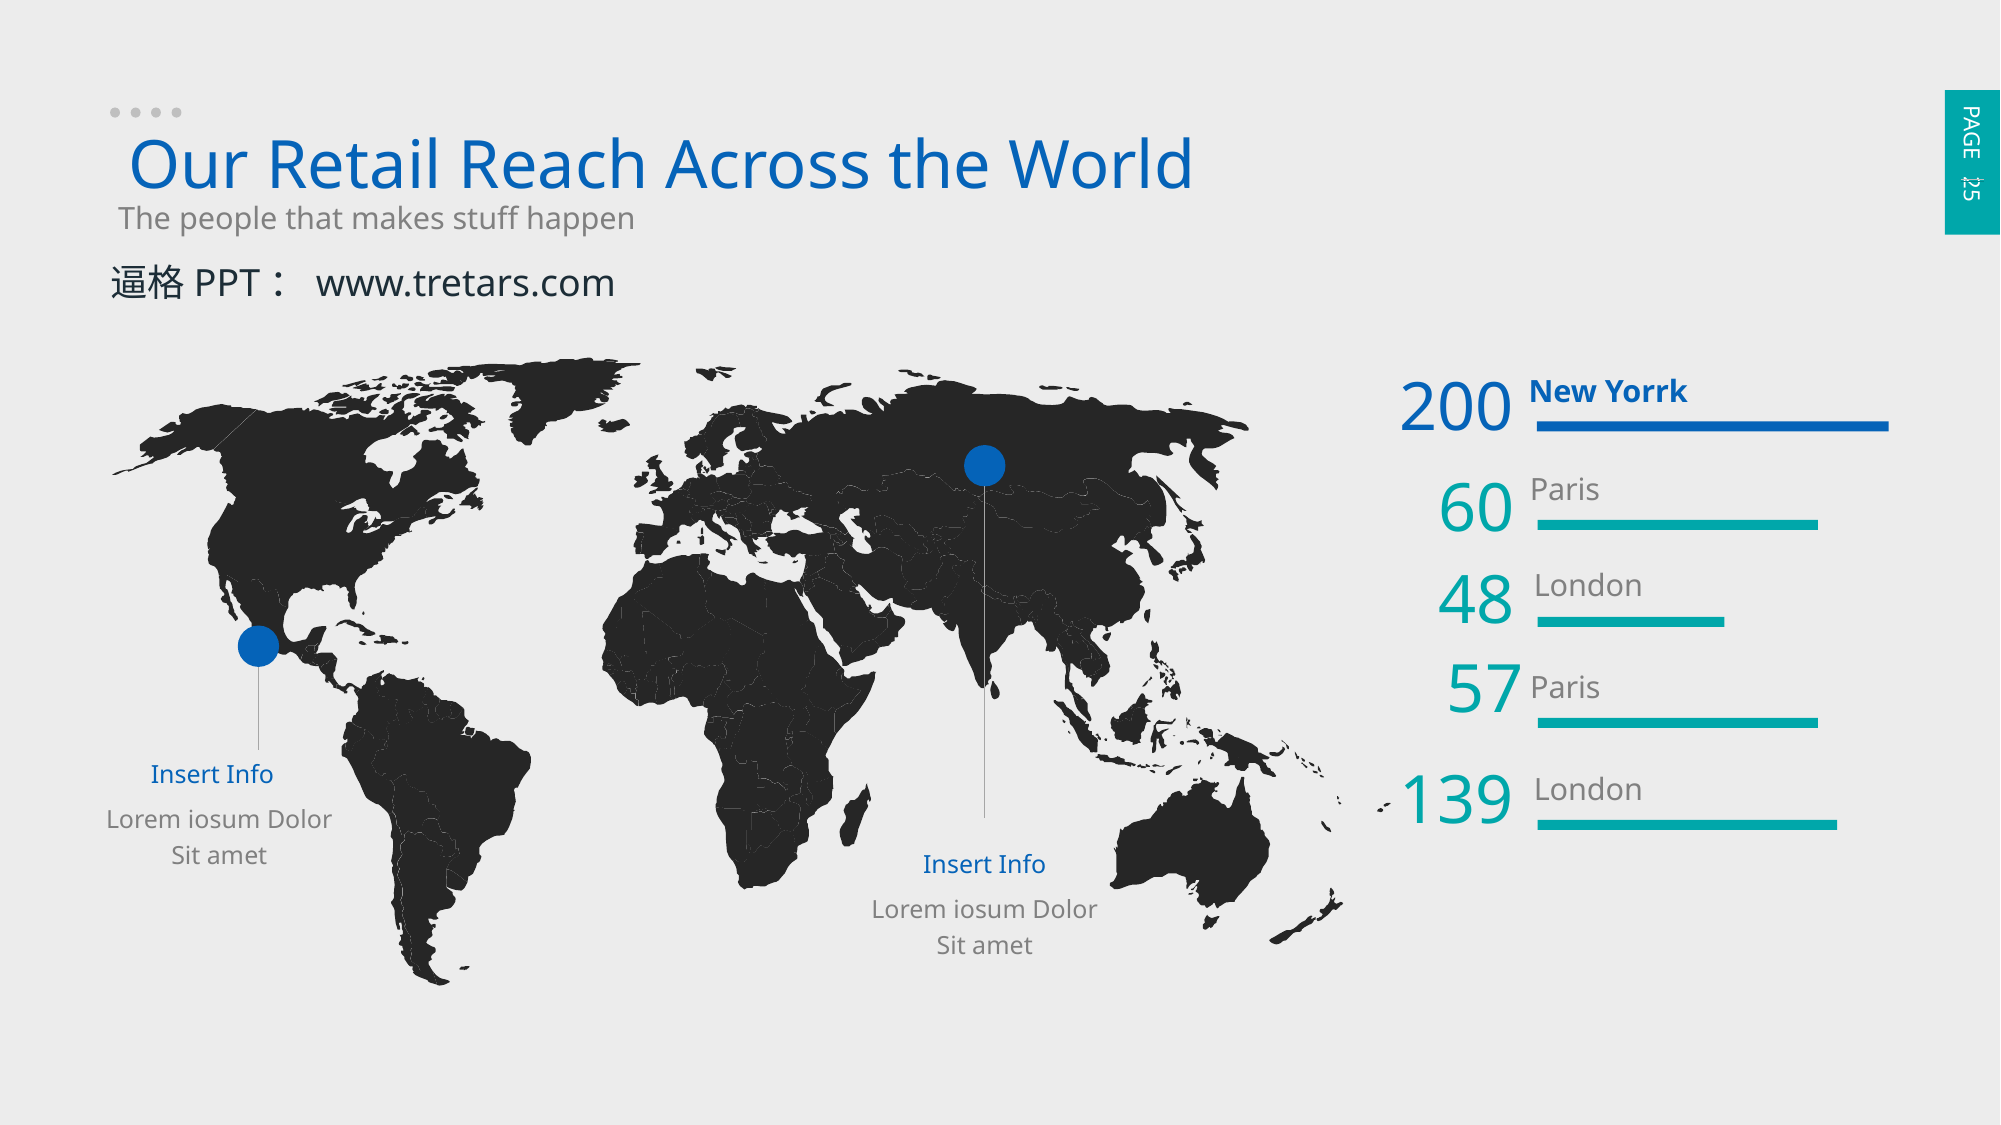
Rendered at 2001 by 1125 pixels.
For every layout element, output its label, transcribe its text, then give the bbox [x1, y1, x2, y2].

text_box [1423, 549, 1725, 647]
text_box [1423, 456, 1818, 553]
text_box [1431, 638, 1818, 735]
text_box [1384, 749, 1838, 847]
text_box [1944, 90, 2000, 235]
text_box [1384, 356, 1889, 453]
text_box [112, 357, 1391, 986]
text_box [90, 114, 1235, 244]
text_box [857, 445, 1113, 969]
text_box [91, 625, 347, 879]
text_box 逼格PPT：www.tretars.com [95, 251, 631, 312]
